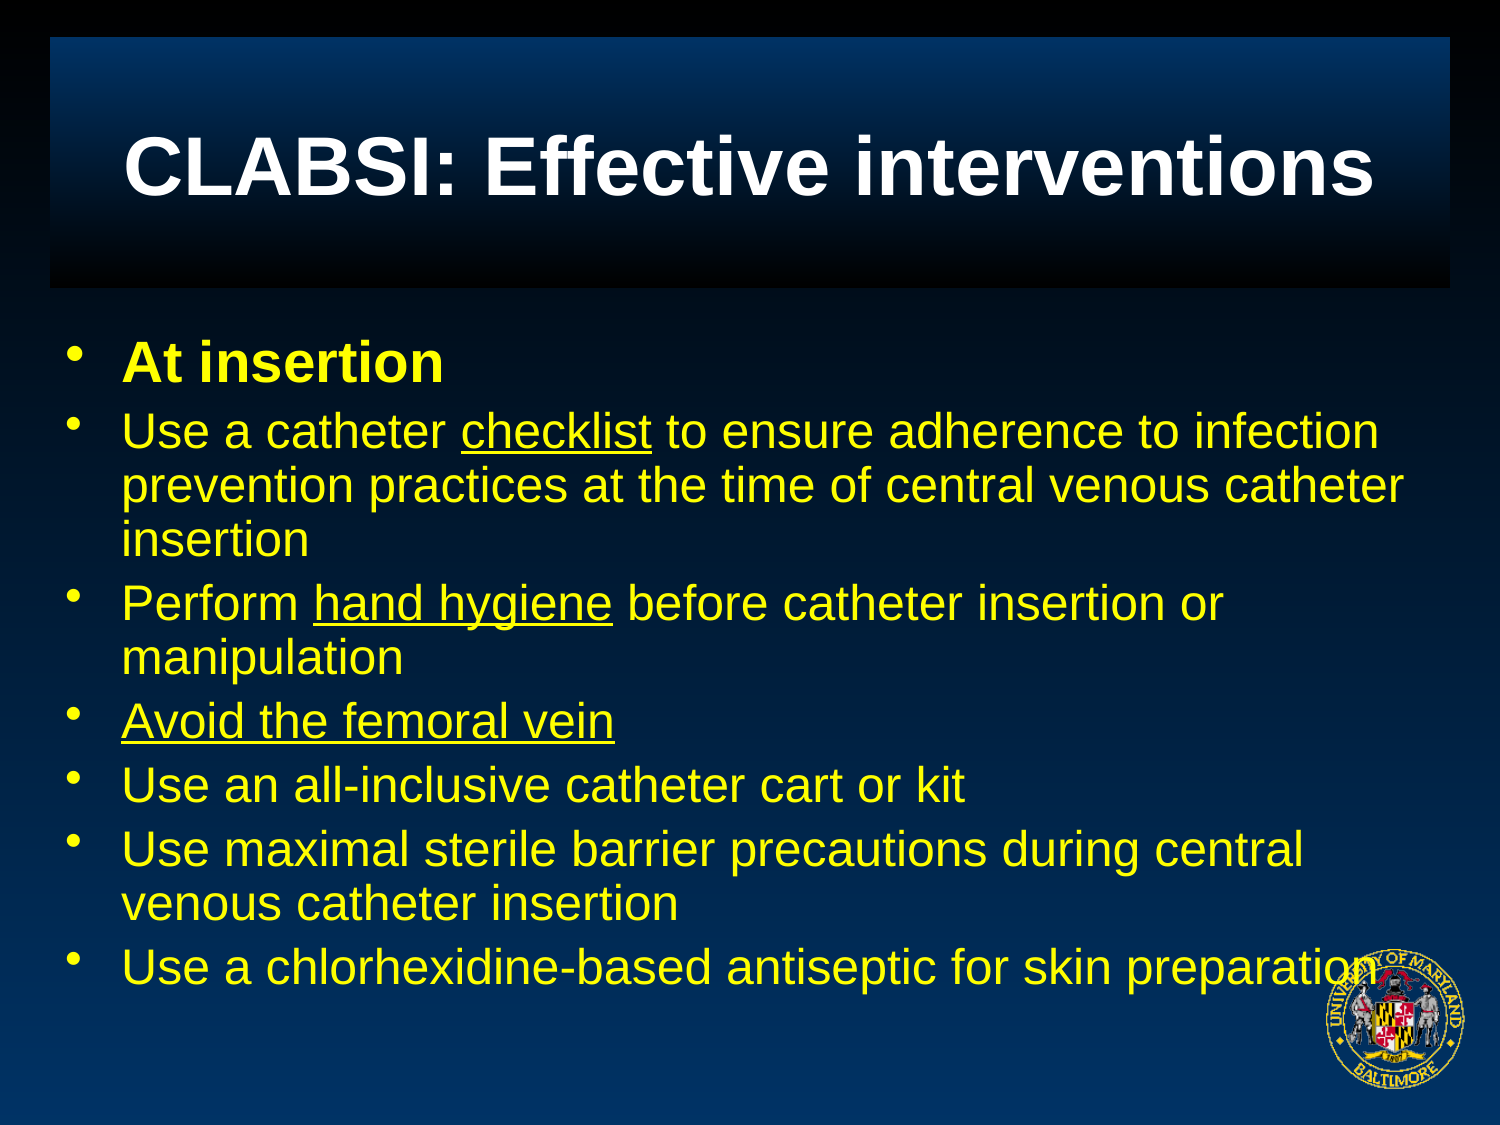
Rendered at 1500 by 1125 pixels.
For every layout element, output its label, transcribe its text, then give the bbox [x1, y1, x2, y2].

title CLABSI: Effective interventions [49, 37, 1451, 288]
list At insertion Use a catheter checklist to ensure adherence to infection prevention practices at the time of central venous catheter insertion Perform hand hygiene before catheter insertion or manipulation Avoid the femoral vein Use an all-inclusive catheter cart or kit Use maximal sterile barrier precautions during central venous catheter insertion Use a chlorhexidine-based antiseptic for skin preparation [49, 324, 1451, 1088]
picture [1325, 949, 1468, 1108]
